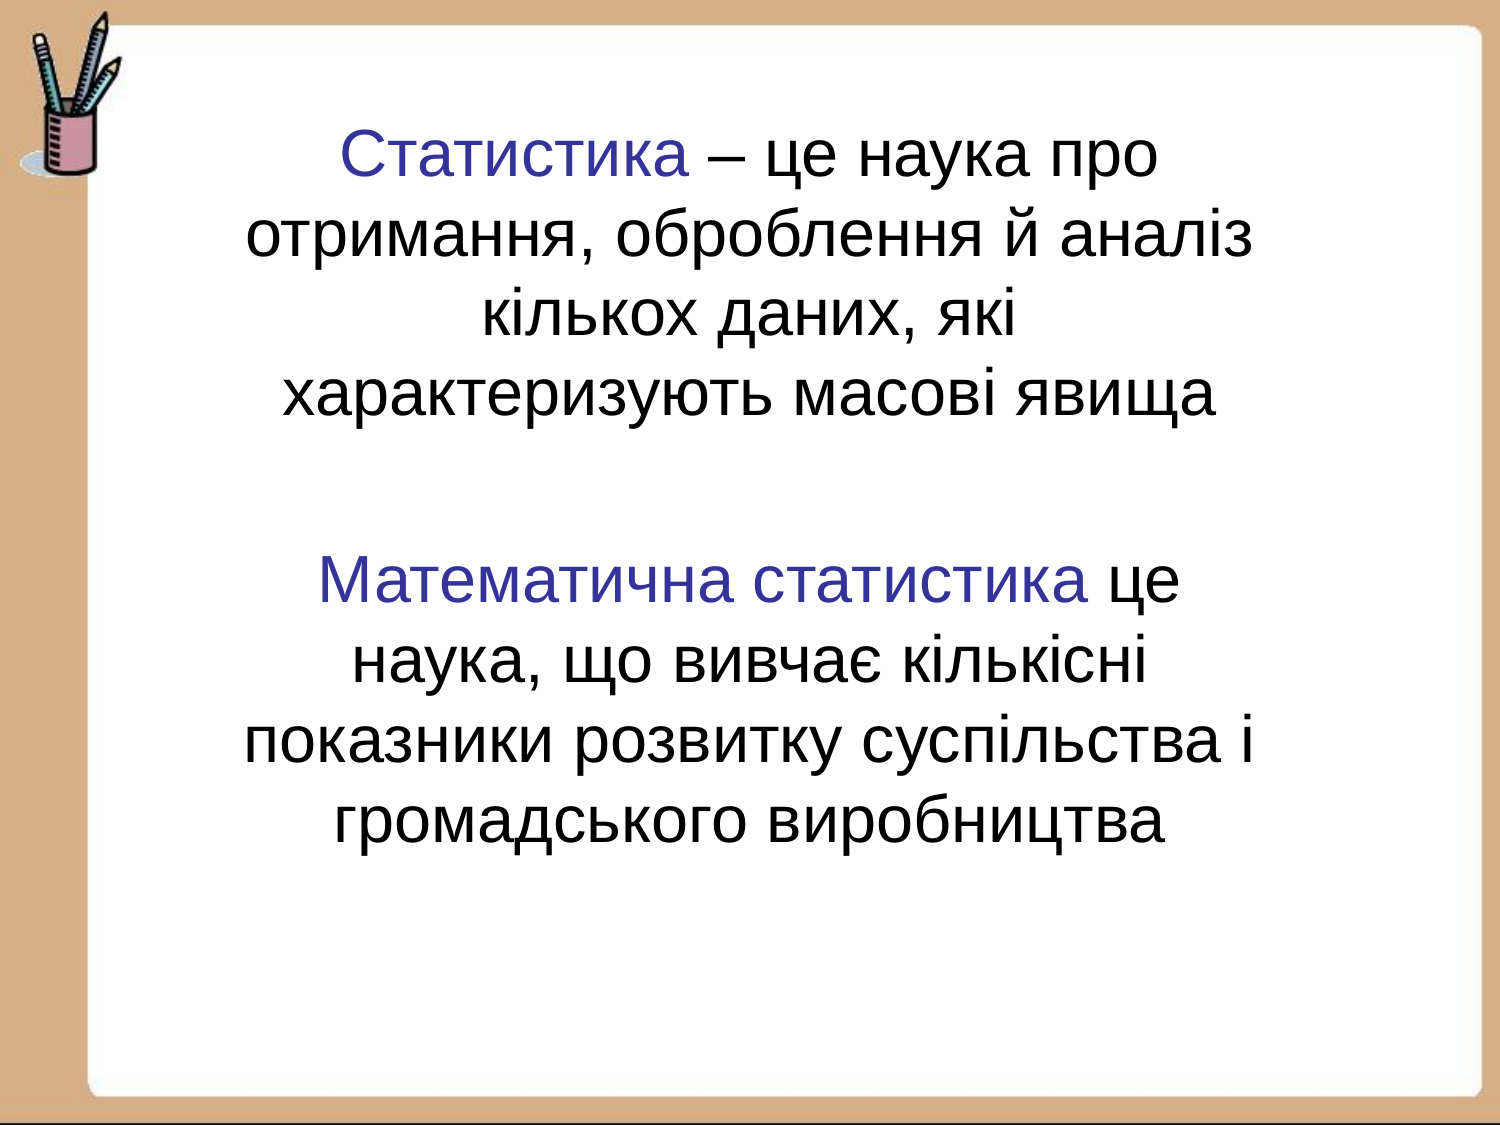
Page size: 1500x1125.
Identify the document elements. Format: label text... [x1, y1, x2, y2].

picture [0, 0, 1500, 1125]
subtitle Статистика – це наука про отримання, оброблення й аналіз кількох даних, які характеризують масові явища Математична статистика це наука, що вивчає кількісні показники розвитку суспільства і громадського виробництва [224, 101, 1276, 1036]
